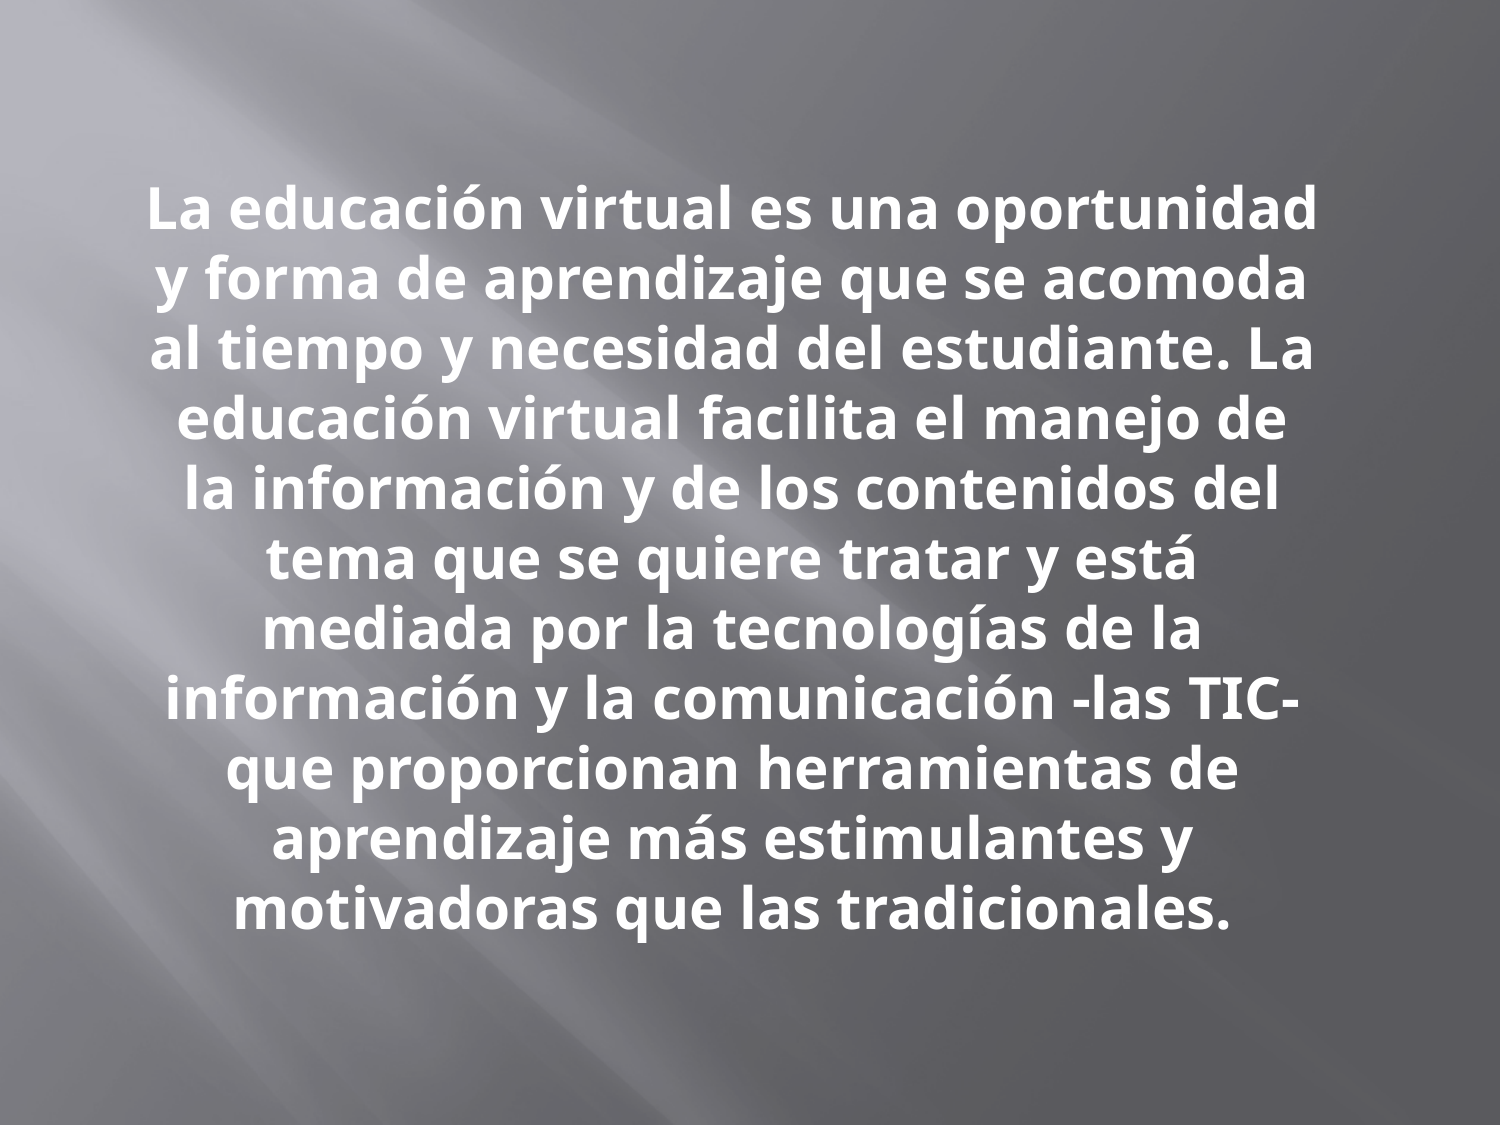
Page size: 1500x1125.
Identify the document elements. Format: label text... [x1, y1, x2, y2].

subtitle La educación virtual es una oportunidad y forma de aprendizaje que se acomoda al tiempo y necesidad del estudiante. La educación virtual facilita el manejo de la información y de los contenidos del tema que se quiere tratar y está mediada por la tecnologías de la información y la comunicación -las TIC- que proporcionan herramientas de aprendizaje más estimulantes y motivadoras que las tradicionales. [128, 164, 1336, 926]
